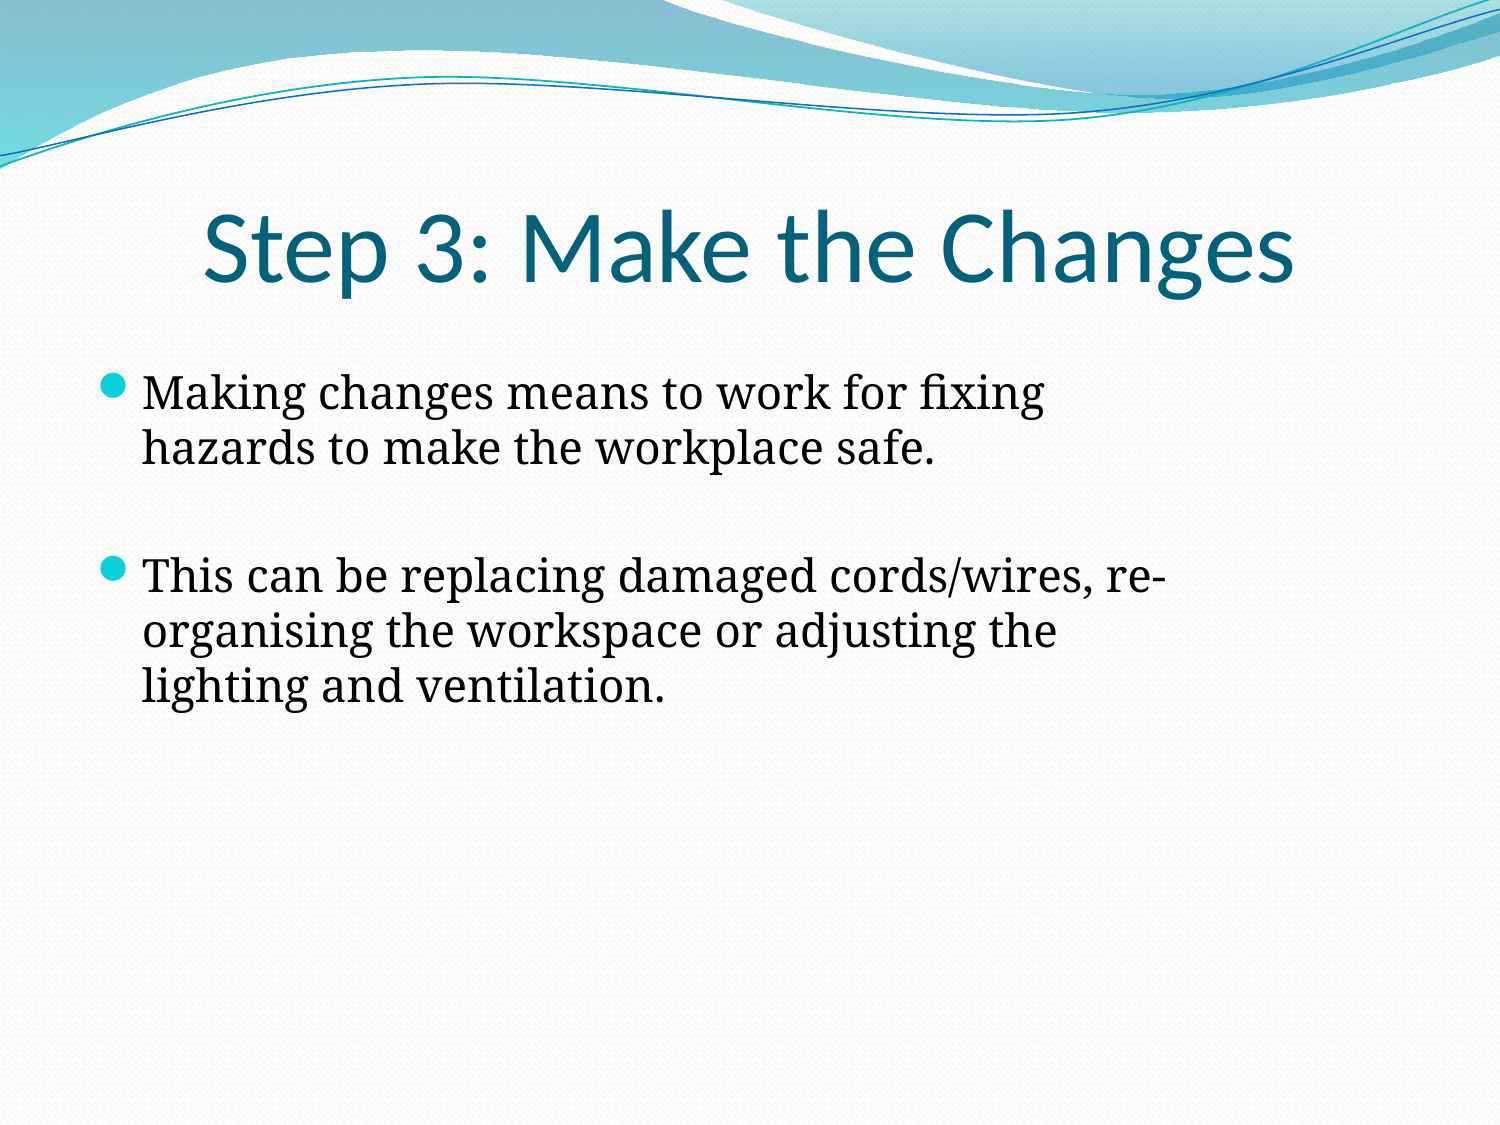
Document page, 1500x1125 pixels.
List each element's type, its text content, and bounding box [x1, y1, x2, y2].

title Step 3: Make the Changes [75, 115, 1425, 303]
list Making changes means to work for fixing hazards to make the workplace safe. This can be replacing damaged cords/wires, re-organising the workspace or adjusting the lighting and ventilation. [82, 363, 1214, 983]
